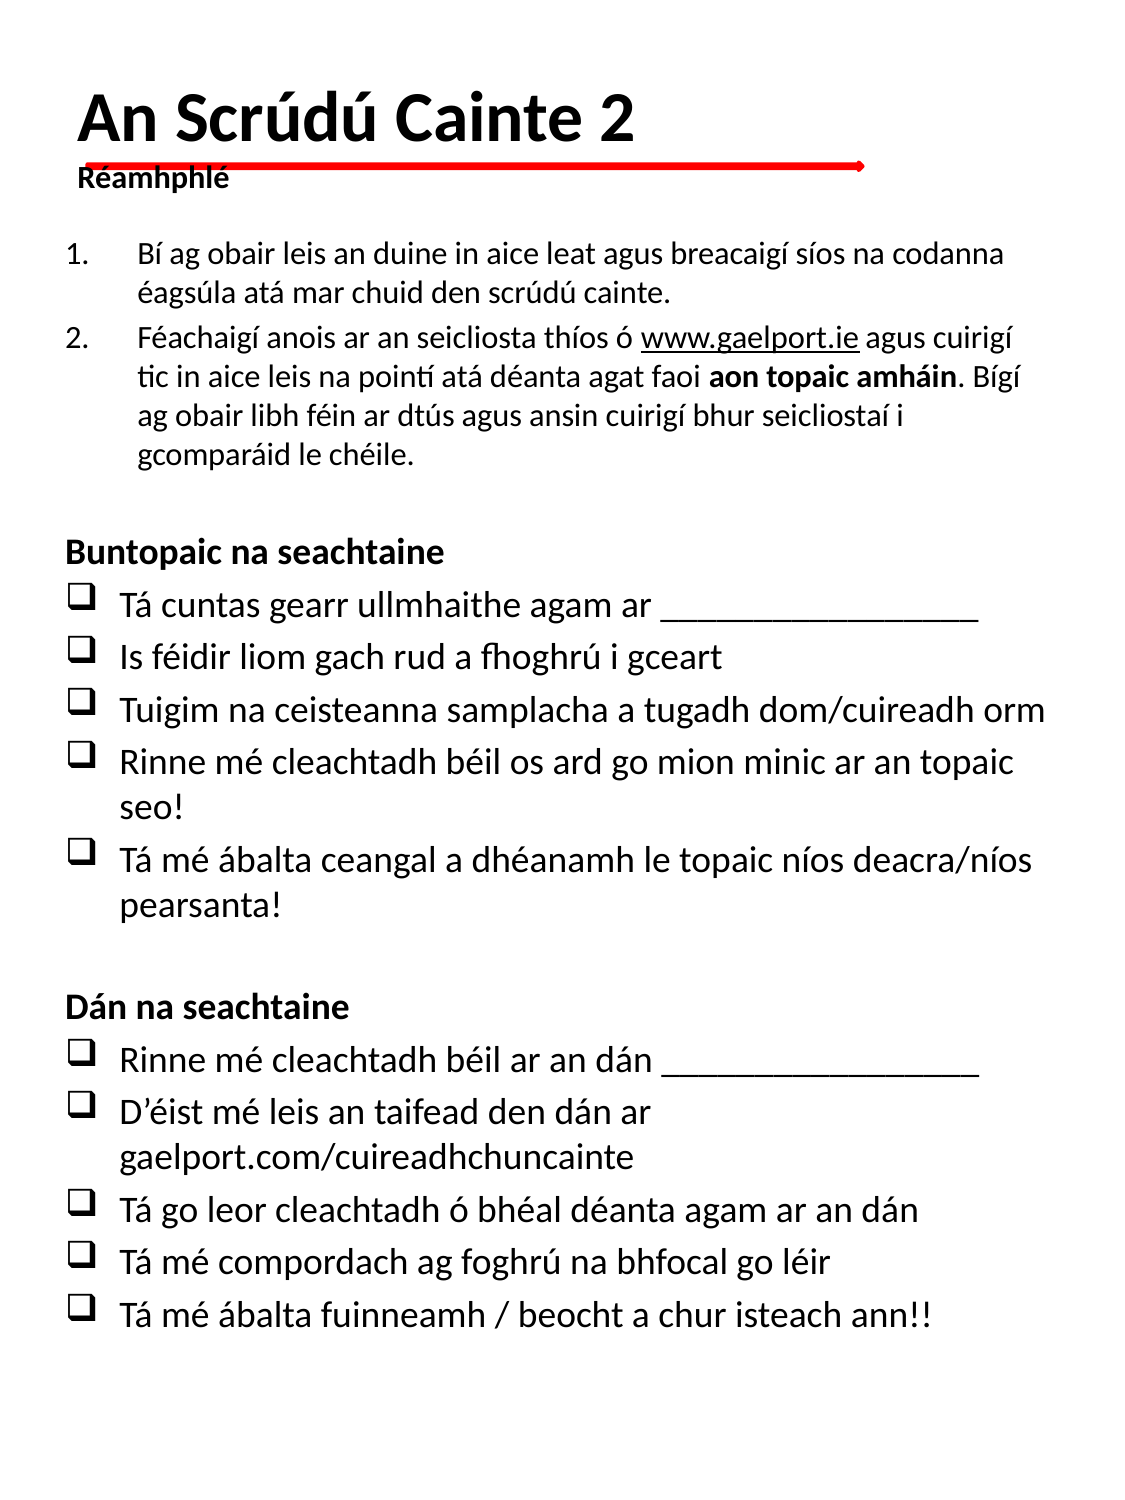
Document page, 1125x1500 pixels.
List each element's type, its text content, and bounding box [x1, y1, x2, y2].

title An Scrúdú Cainte 2 Réamhphlé [62, 62, 1075, 203]
list Bí ag obair leis an duine in aice leat agus breacaigí síos na codanna éagsúla atá mar chuid den scrúdú cainte. Féachaigí anois ar an seicliosta thíos ó www.gaelport.ie agus cuirigí tic in aice leis na pointí atá déanta agat faoi aon topaic amháin. Bígí ag obair libh féin ar dtús agus ansin cuirigí bhur seicliostaí i gcomparáid le chéile. Buntopaic na seachtaine Tá cuntas gearr ullmhaithe agam ar _________________ Is féidir liom gach rud a fhoghrú i gceart Tuigim na ceisteanna samplacha a tugadh dom/cuireadh orm Rinne mé cleachtadh béil os ard go mion minic ar an topaic seo! Tá mé ábalta ceangal a dhéanamh le topaic níos deacra/níos pearsanta! Dán na seachtaine Rinne mé cleachtadh béil ar an dán _________________ D’éist mé leis an taifead den dán ar gaelport.com/cuireadhchuncainte Tá go leor cleachtadh ó bhéal déanta agam ar an dán Tá mé compordach ag foghrú na bhfocal go léir Tá mé ábalta fuinneamh / beocht a chur isteach ann!! [50, 225, 1063, 1400]
